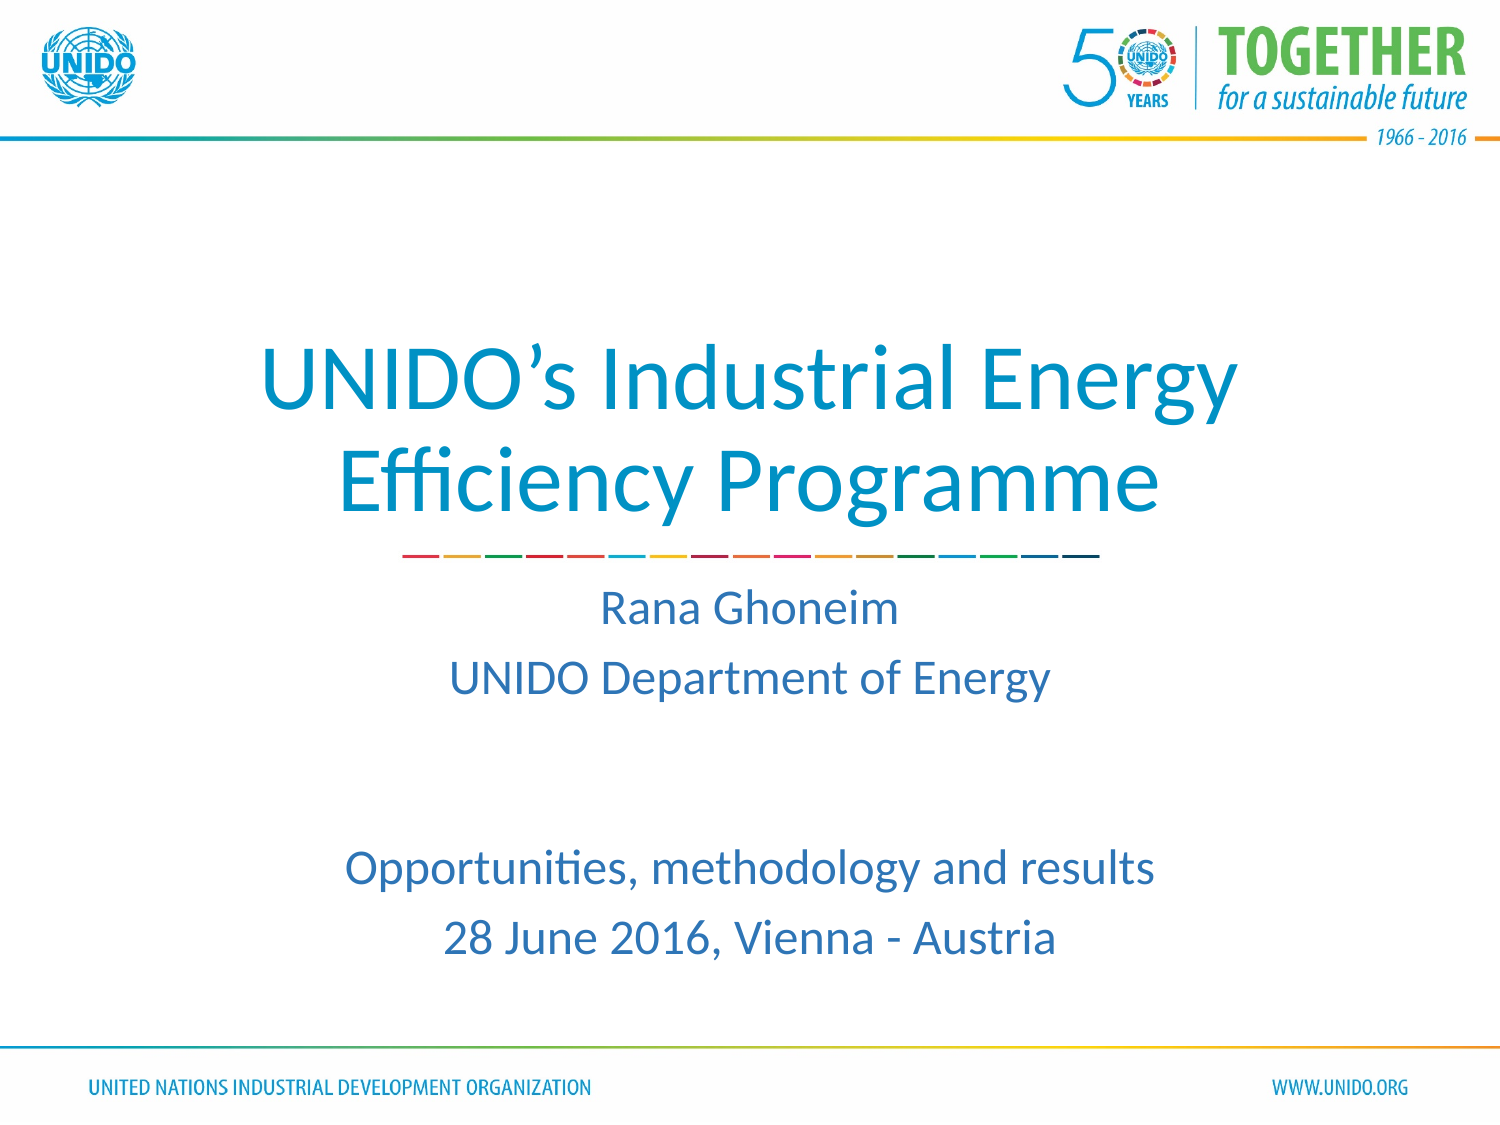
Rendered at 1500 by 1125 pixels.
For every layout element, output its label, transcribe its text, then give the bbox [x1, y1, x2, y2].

subtitle Rana Ghoneim UNIDO Department of Energy [112, 574, 1388, 716]
picture [0, 1046, 1500, 1122]
title UNIDO’s Industrial Energy Efficiency Programme [112, 184, 1388, 539]
picture [0, 0, 1500, 147]
text_box Opportunities, methodology and results 28 June 2016, Vienna - Austria [112, 834, 1388, 976]
picture [398, 550, 1102, 563]
